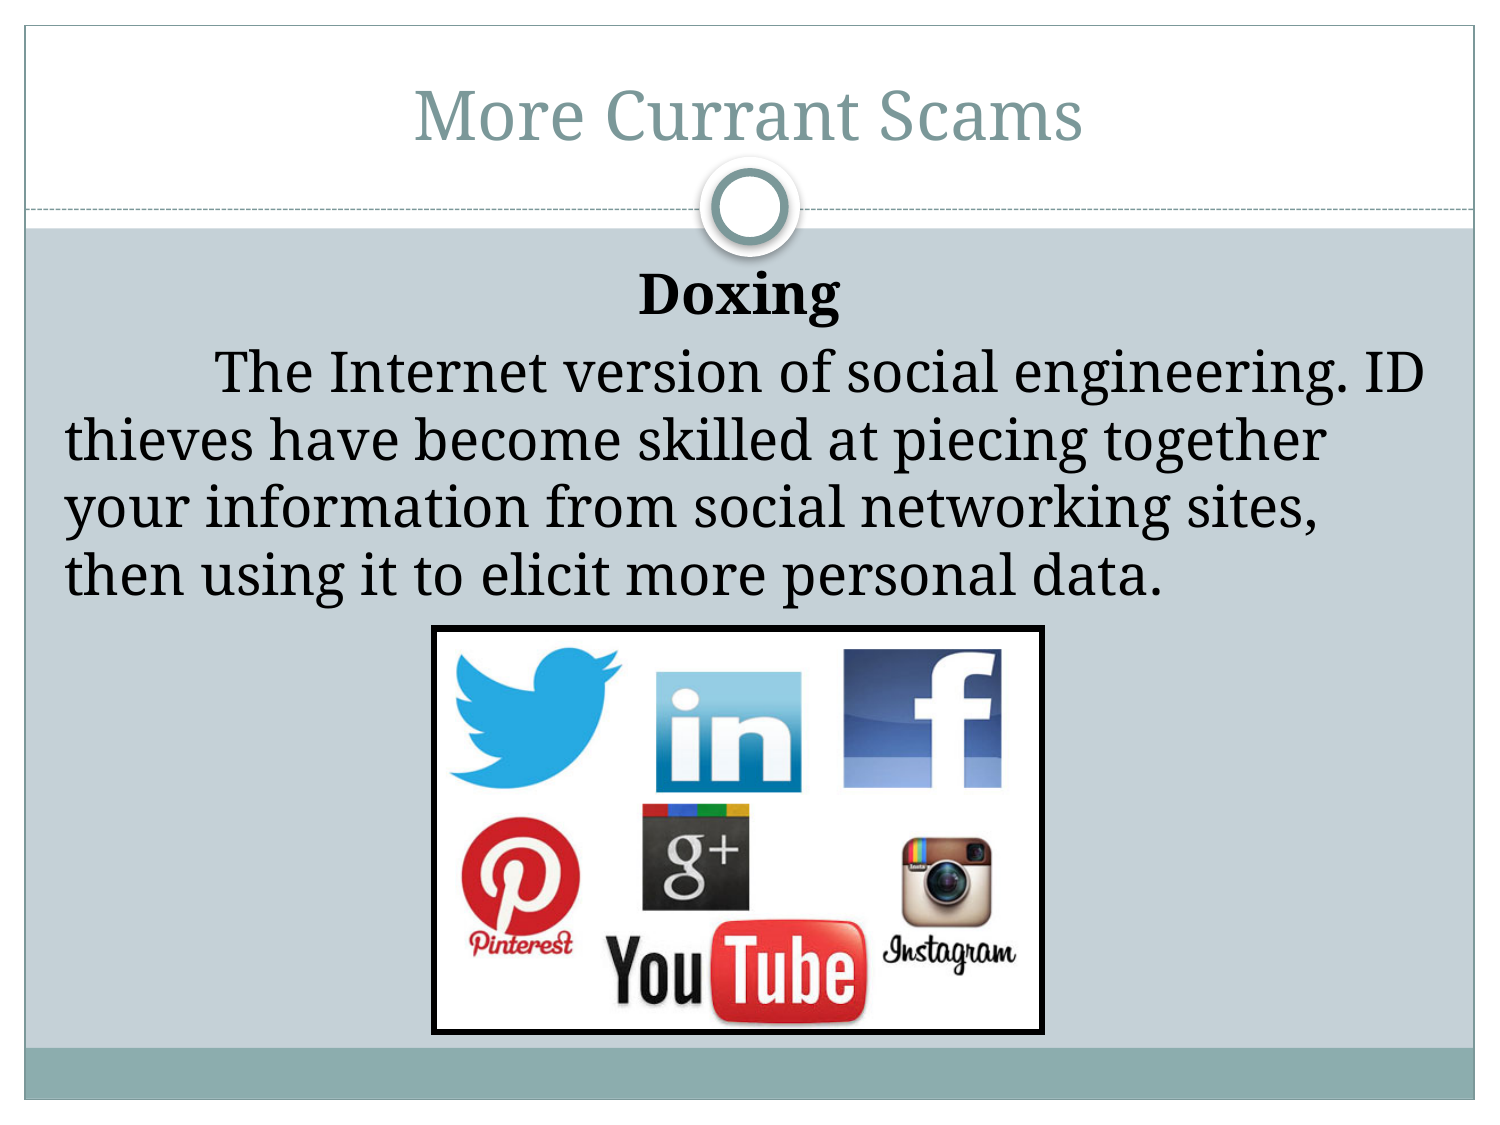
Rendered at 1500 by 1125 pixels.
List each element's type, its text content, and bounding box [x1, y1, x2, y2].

title More Currant Scams [49, 37, 1450, 162]
list Doxing The Internet version of social engineering. ID thieves have become skilled at piecing together your information from social networking sites, then using it to elicit more personal data. [49, 250, 1445, 1001]
picture [437, 631, 1040, 1030]
